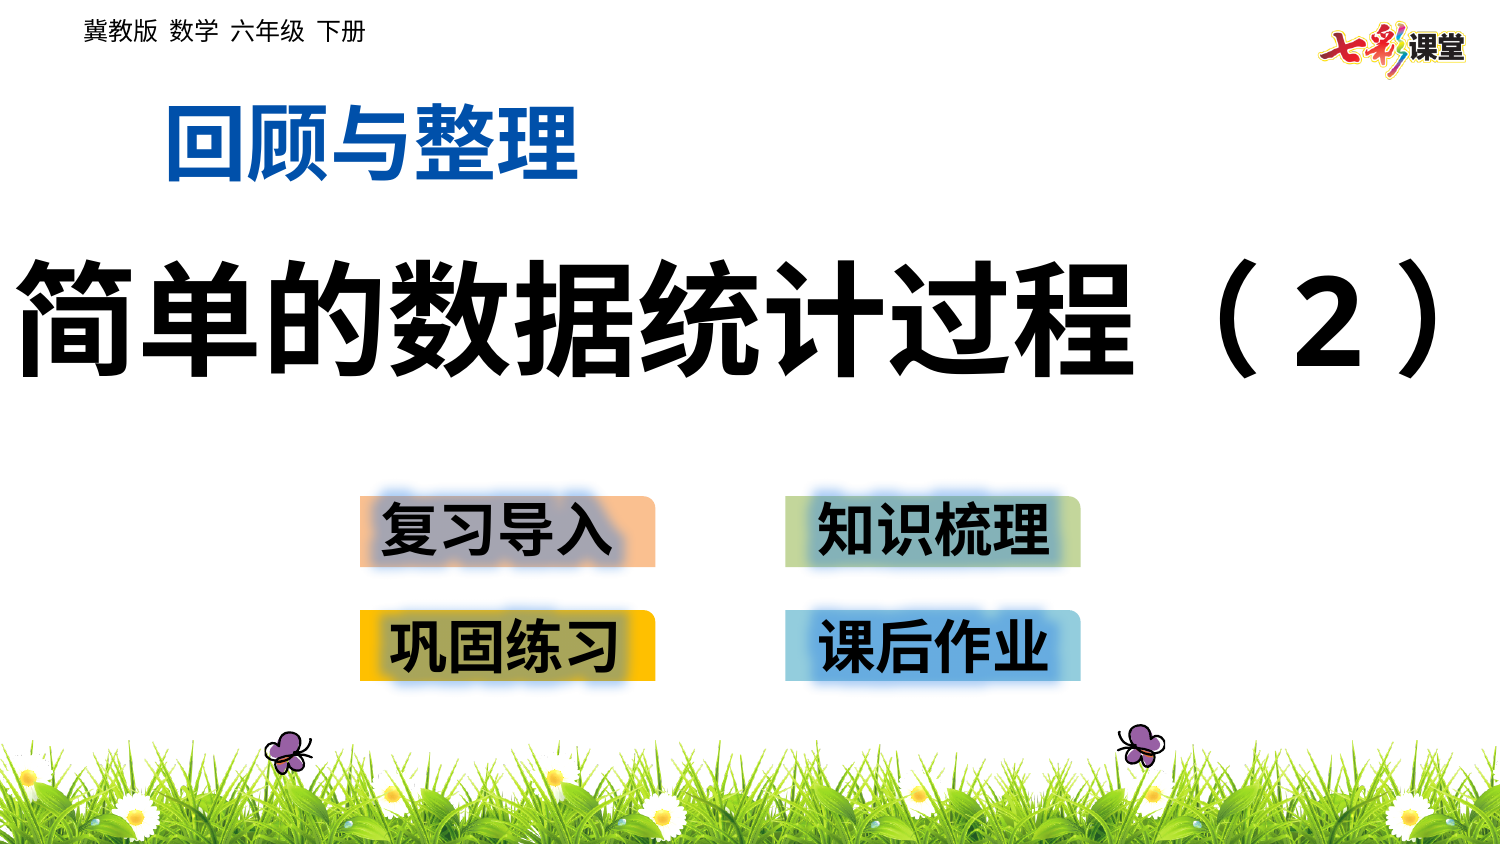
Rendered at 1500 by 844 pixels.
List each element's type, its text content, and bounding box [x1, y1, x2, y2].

text_box 课后作业 [798, 598, 1070, 693]
text_box 知识梳理 [798, 481, 1071, 575]
text_box 回顾与整理 [152, 85, 592, 197]
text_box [0, 0, 904, 70]
text_box [653, 497, 658, 570]
text_box 复习导入 [361, 481, 634, 575]
text_box 巩固练习 [370, 598, 642, 693]
picture [0, 723, 1500, 844]
text_box 简单的数据统计过程（2） [1, 235, 1500, 397]
picture [1316, 20, 1468, 80]
